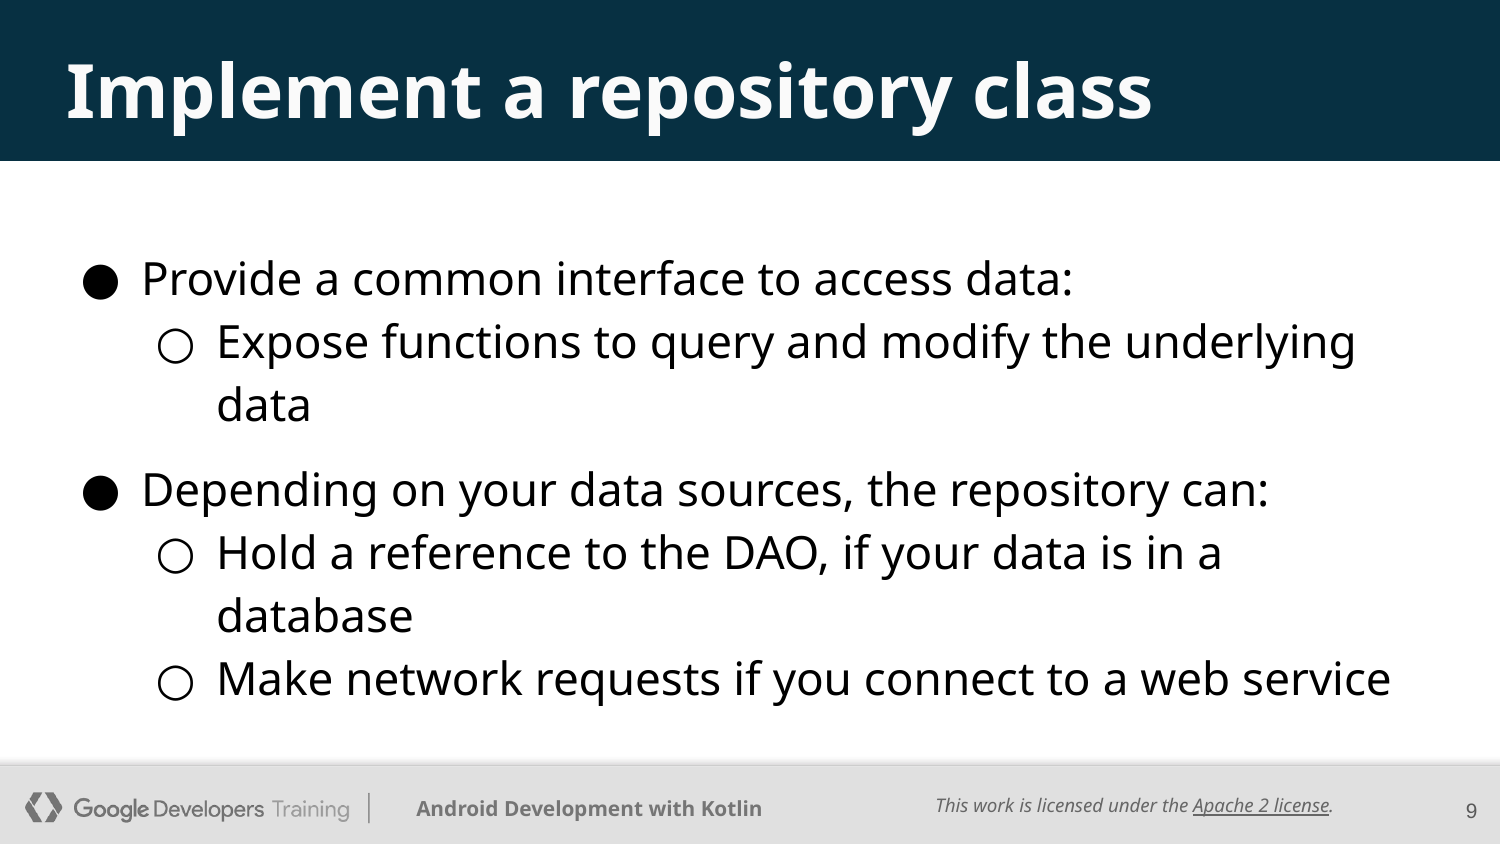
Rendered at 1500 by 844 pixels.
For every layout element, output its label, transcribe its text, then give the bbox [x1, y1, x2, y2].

picture [0, 161, 1500, 844]
list Provide a common interface to access data: Expose functions to query and modify the underlying data Depending on your data sources, the repository can: Hold a reference to the DAO, if your data is in a database Make network requests if you connect to a web service [51, 226, 1449, 751]
title Implement a repository class [51, 28, 1449, 122]
slide_number ‹#› [1402, 777, 1493, 842]
